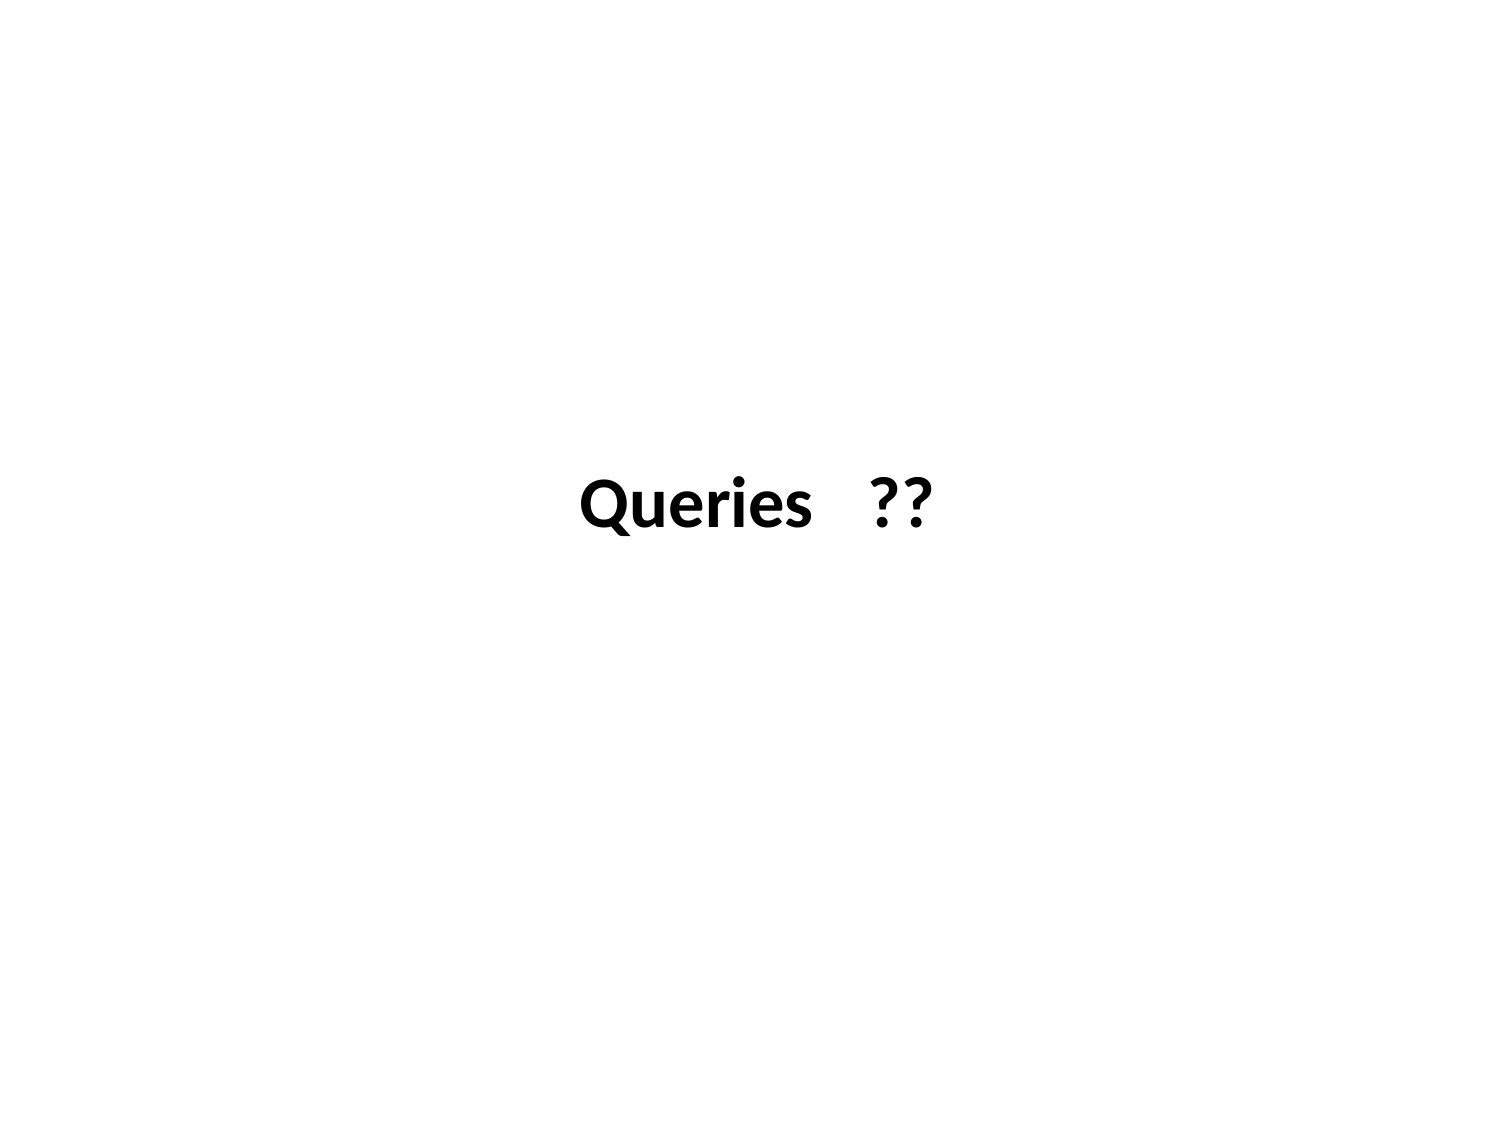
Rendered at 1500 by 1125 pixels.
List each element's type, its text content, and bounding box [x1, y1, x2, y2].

text_box ?? [865, 469, 960, 558]
text_box Queries [577, 469, 864, 558]
